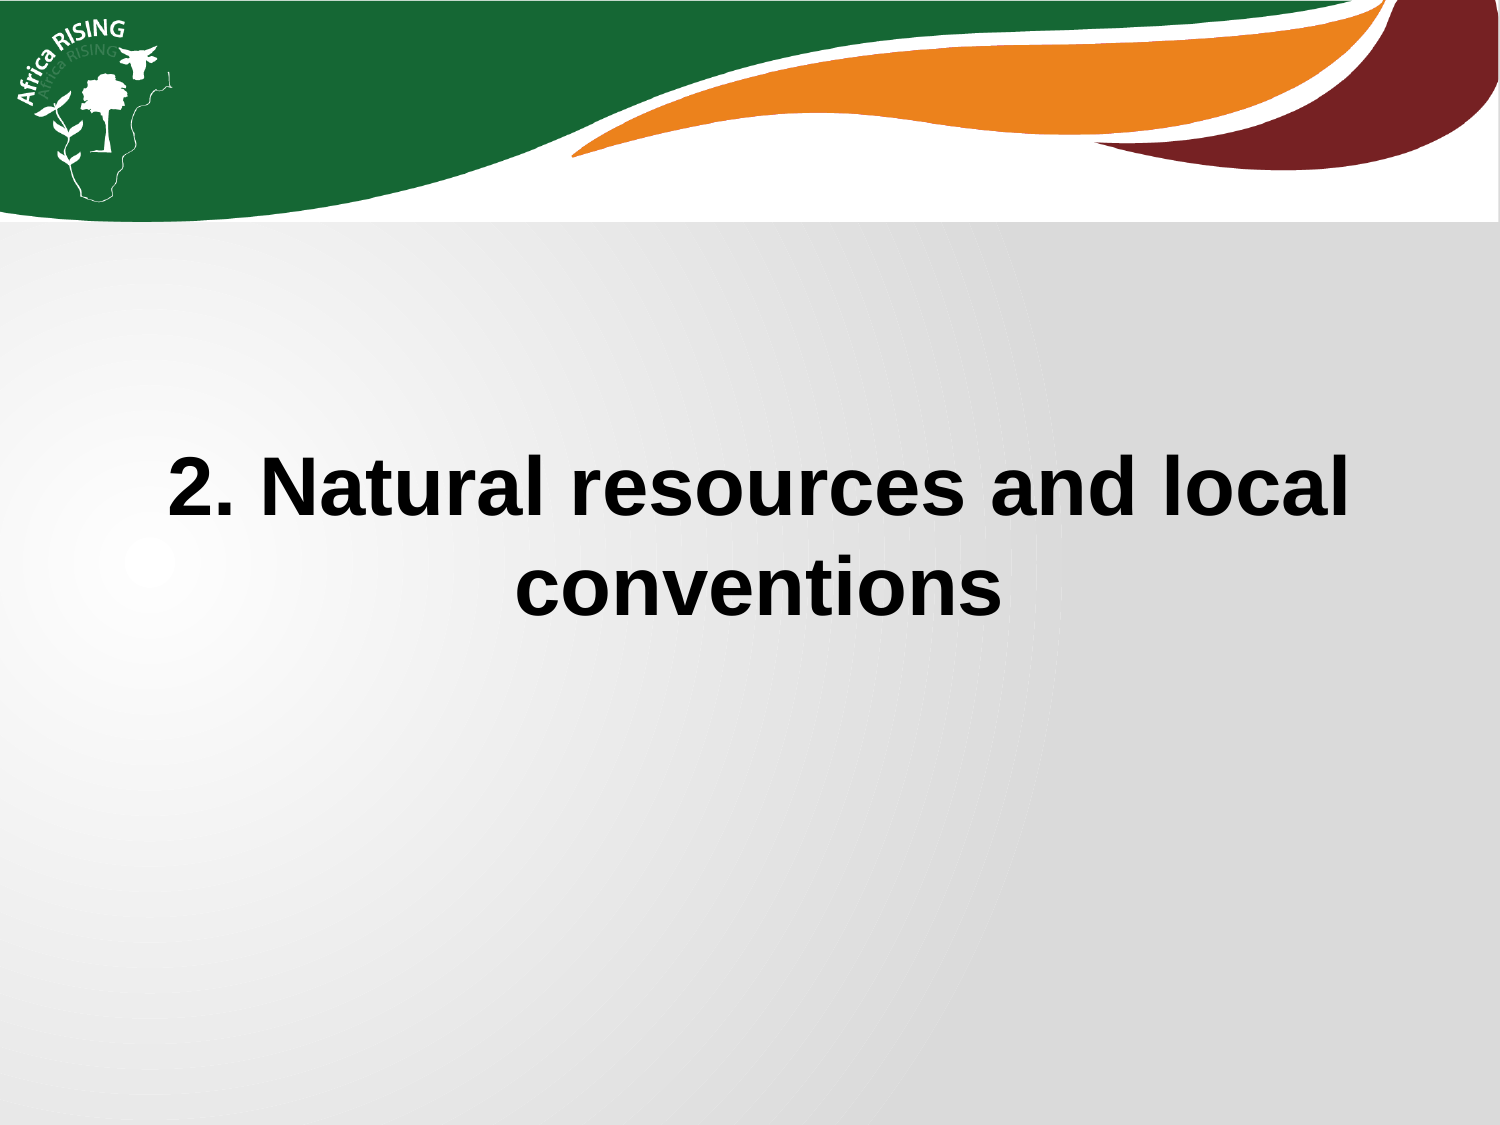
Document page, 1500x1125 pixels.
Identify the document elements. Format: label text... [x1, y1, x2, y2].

picture [0, 0, 1499, 222]
list 2. Natural resources and local conventions [62, 425, 1438, 663]
